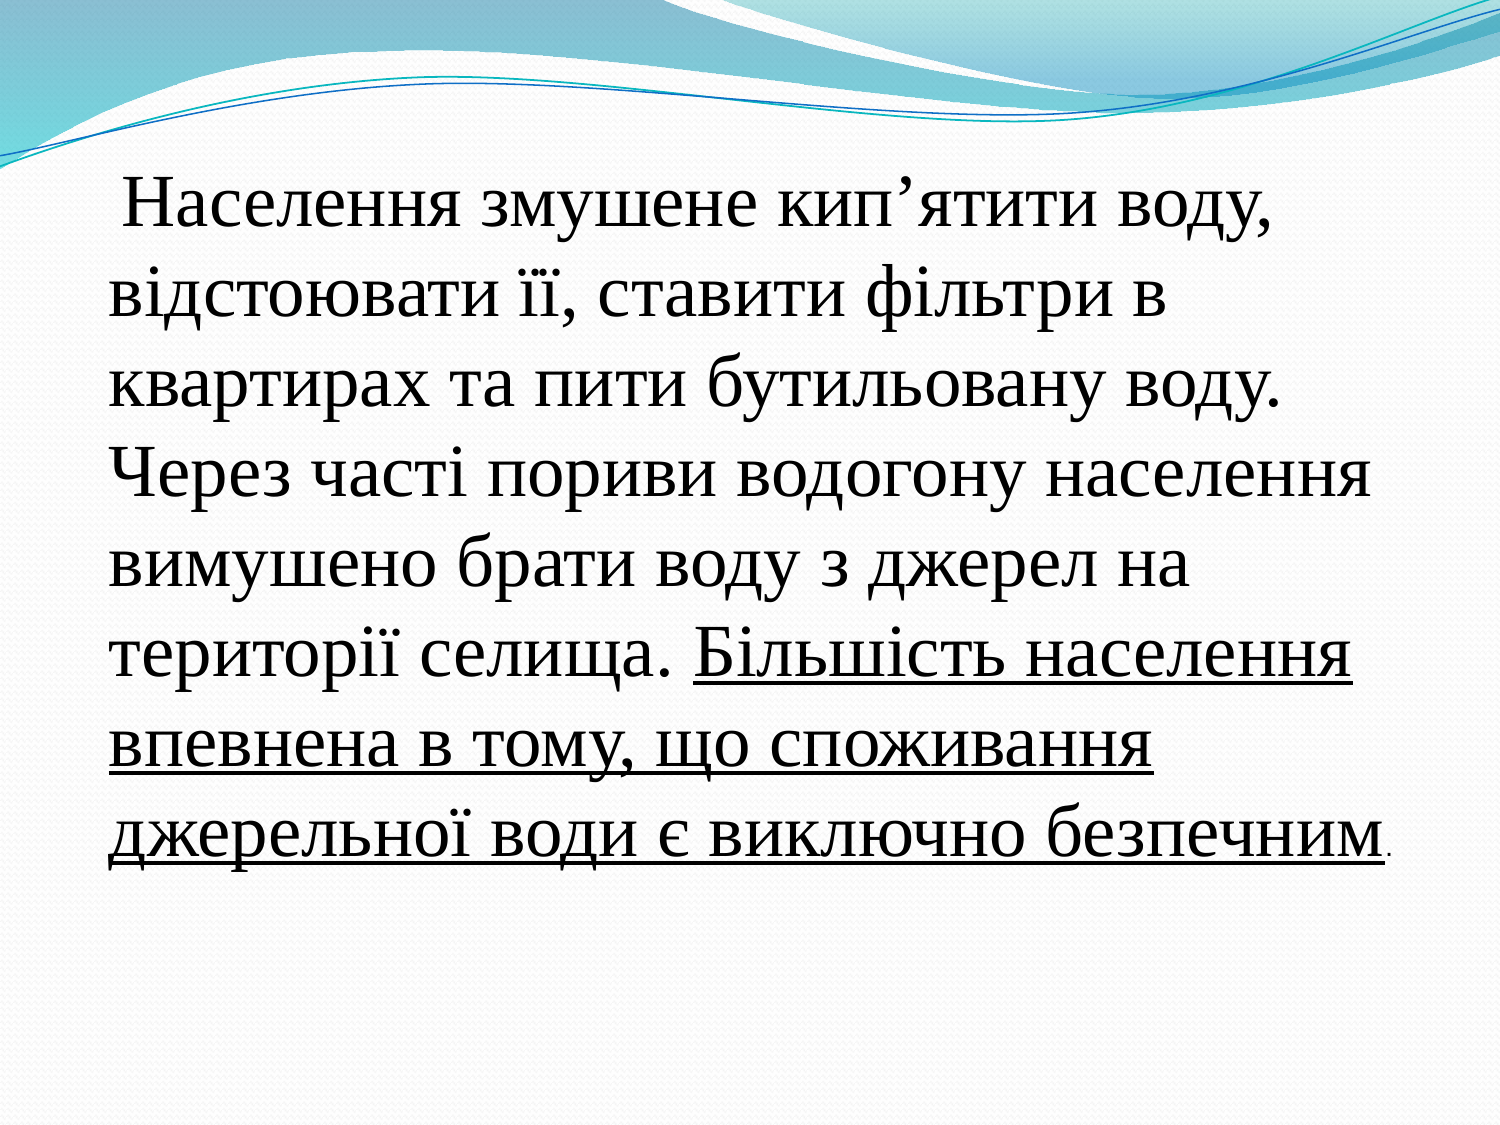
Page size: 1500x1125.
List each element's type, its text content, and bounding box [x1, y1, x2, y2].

text_box Населення змушене кип’ятити воду, відстоювати її, ставити фільтри в квартирах та пити бутильовану воду. Через часті пориви водогону населення вимушено брати воду з джерел на території селища. Більшість населення впевнена в тому, що споживання джерельної води є виключно безпечним. [93, 144, 1442, 880]
